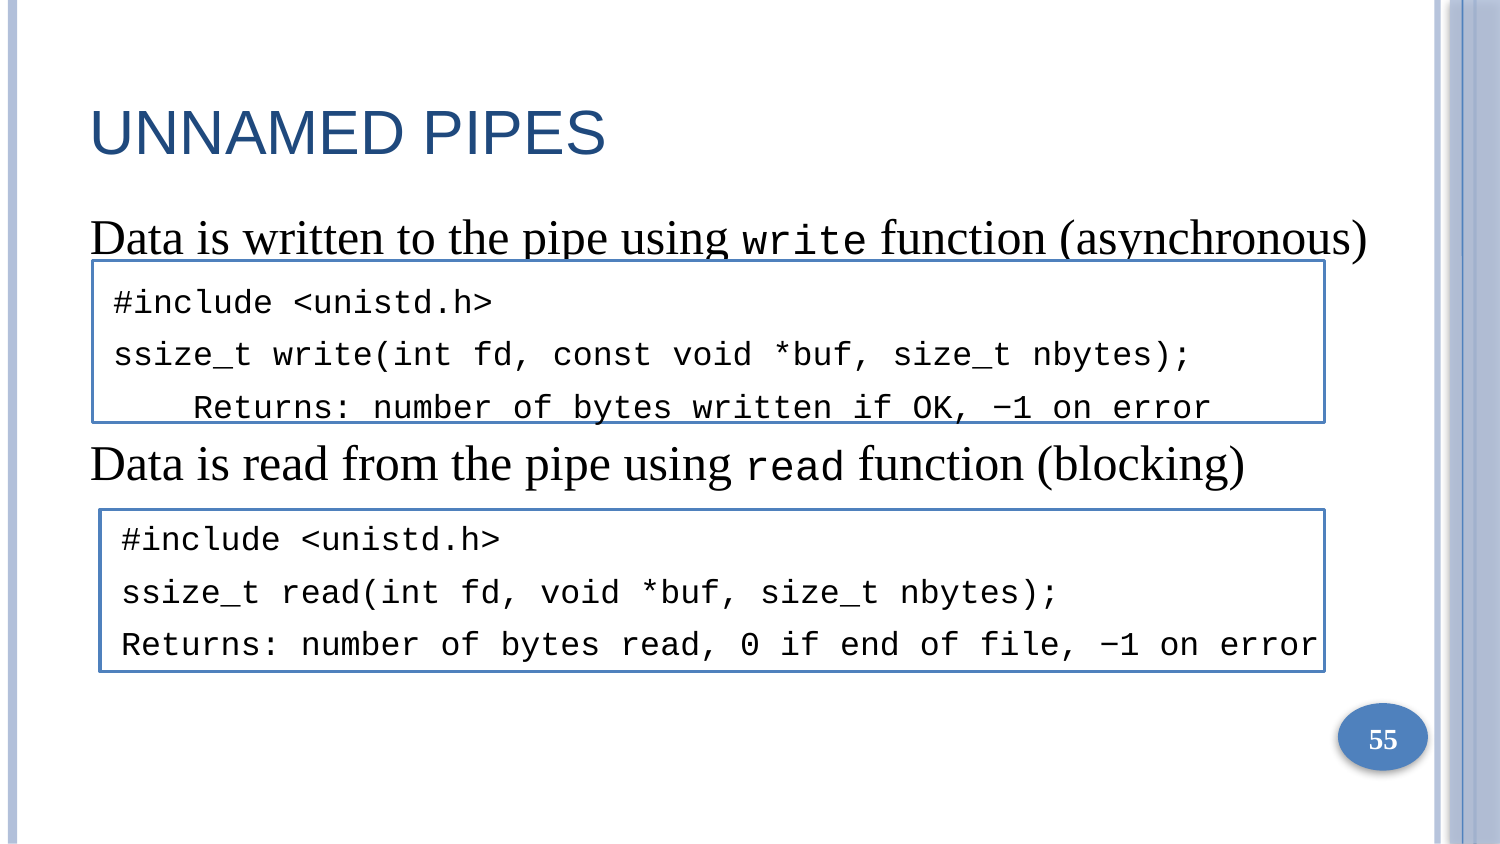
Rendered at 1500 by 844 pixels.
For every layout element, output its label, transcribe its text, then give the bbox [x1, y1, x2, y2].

text_box [90, 258, 1327, 425]
text_box #include <unistd.h> ssize_t read(int fd, void *buf, size_t nbytes); Returns: number of bytes read, 0 if end of file, −1 on error [106, 510, 1350, 670]
text_box #include <unistd.h> ssize_t write(int fd, const void *buf, size_t nbytes); Returns: number of bytes written if OK, −1 on error [98, 272, 1249, 422]
list Data is written to the pipe using write function (asynchronous) [75, 196, 1402, 797]
title Unnamed Pipes [75, 33, 1300, 175]
text_box [98, 507, 1327, 674]
slide_number 55 [1333, 705, 1434, 770]
text_box Data is read from the pipe using read function (blocking) [75, 422, 1300, 498]
